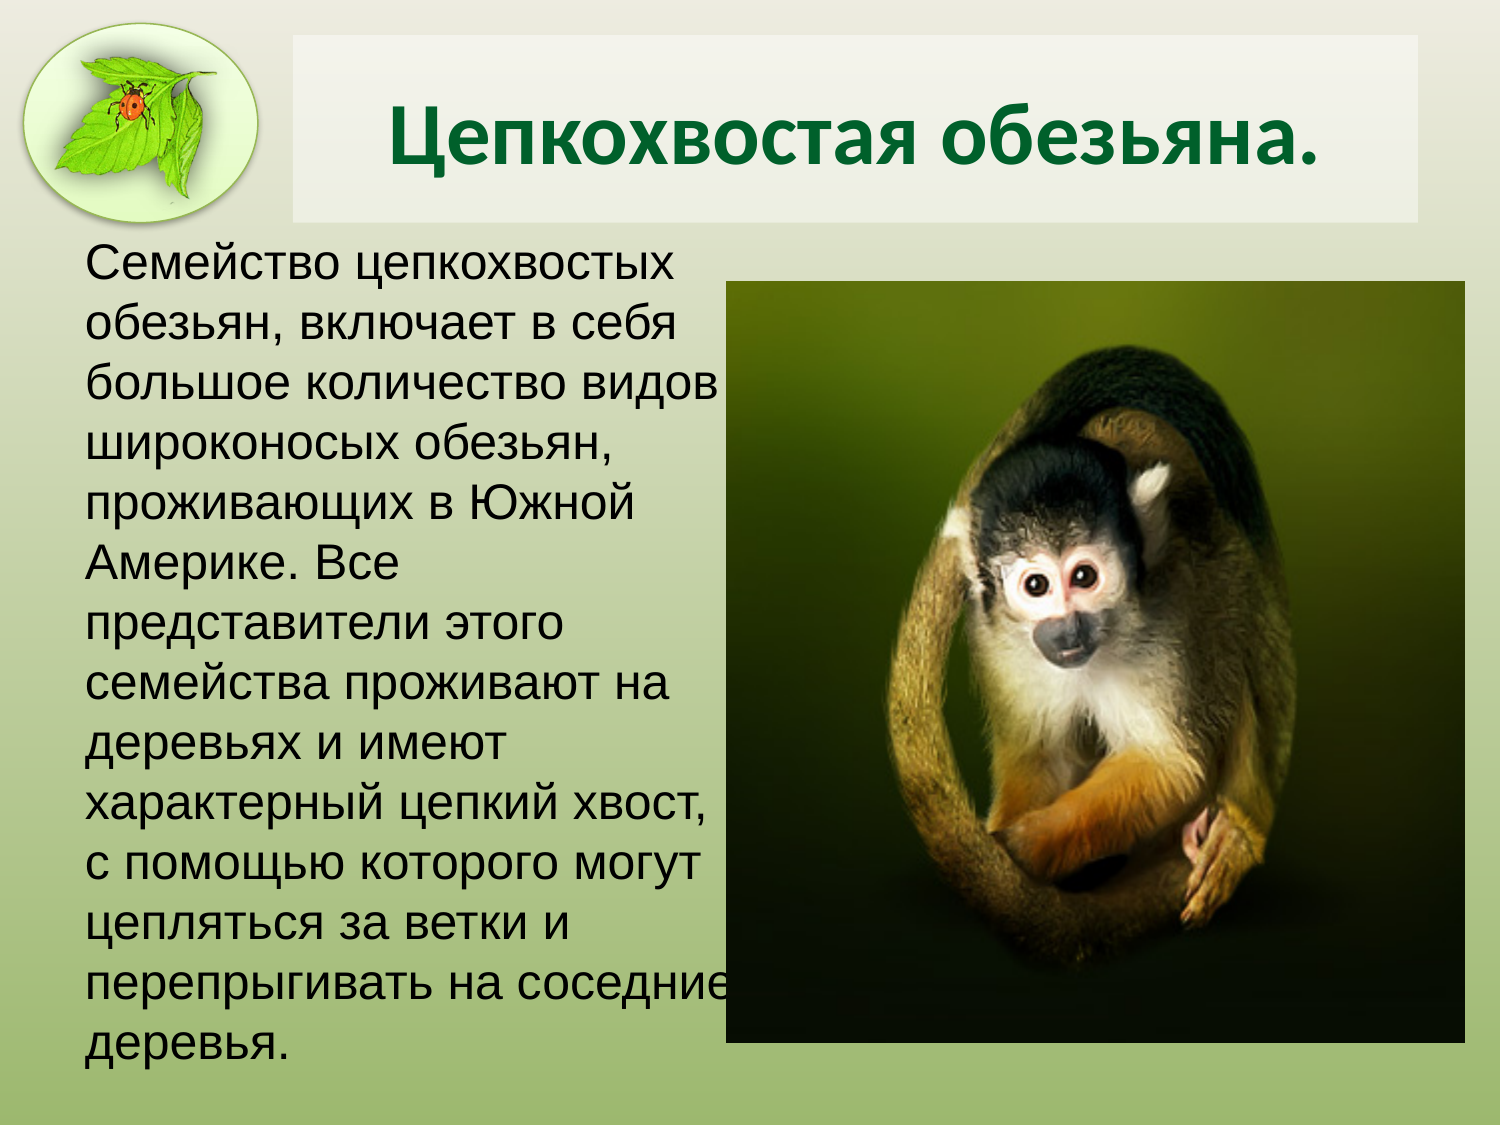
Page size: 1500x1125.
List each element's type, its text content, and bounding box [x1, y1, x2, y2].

picture [726, 280, 1466, 1044]
picture [46, 35, 227, 211]
text_box Семейство цепкохвостых обезьян, включает в себя большое количество видов широконосых обезьян, проживающих в Южной Америке. Все представители этого семейства проживают на деревьях и имеют характерный цепкий хвост, с помощью которого могут цепляться за ветки и перепрыгивать на соседние деревья. [70, 222, 750, 1078]
title Цепкохвостая обезьяна. [292, 35, 1418, 223]
